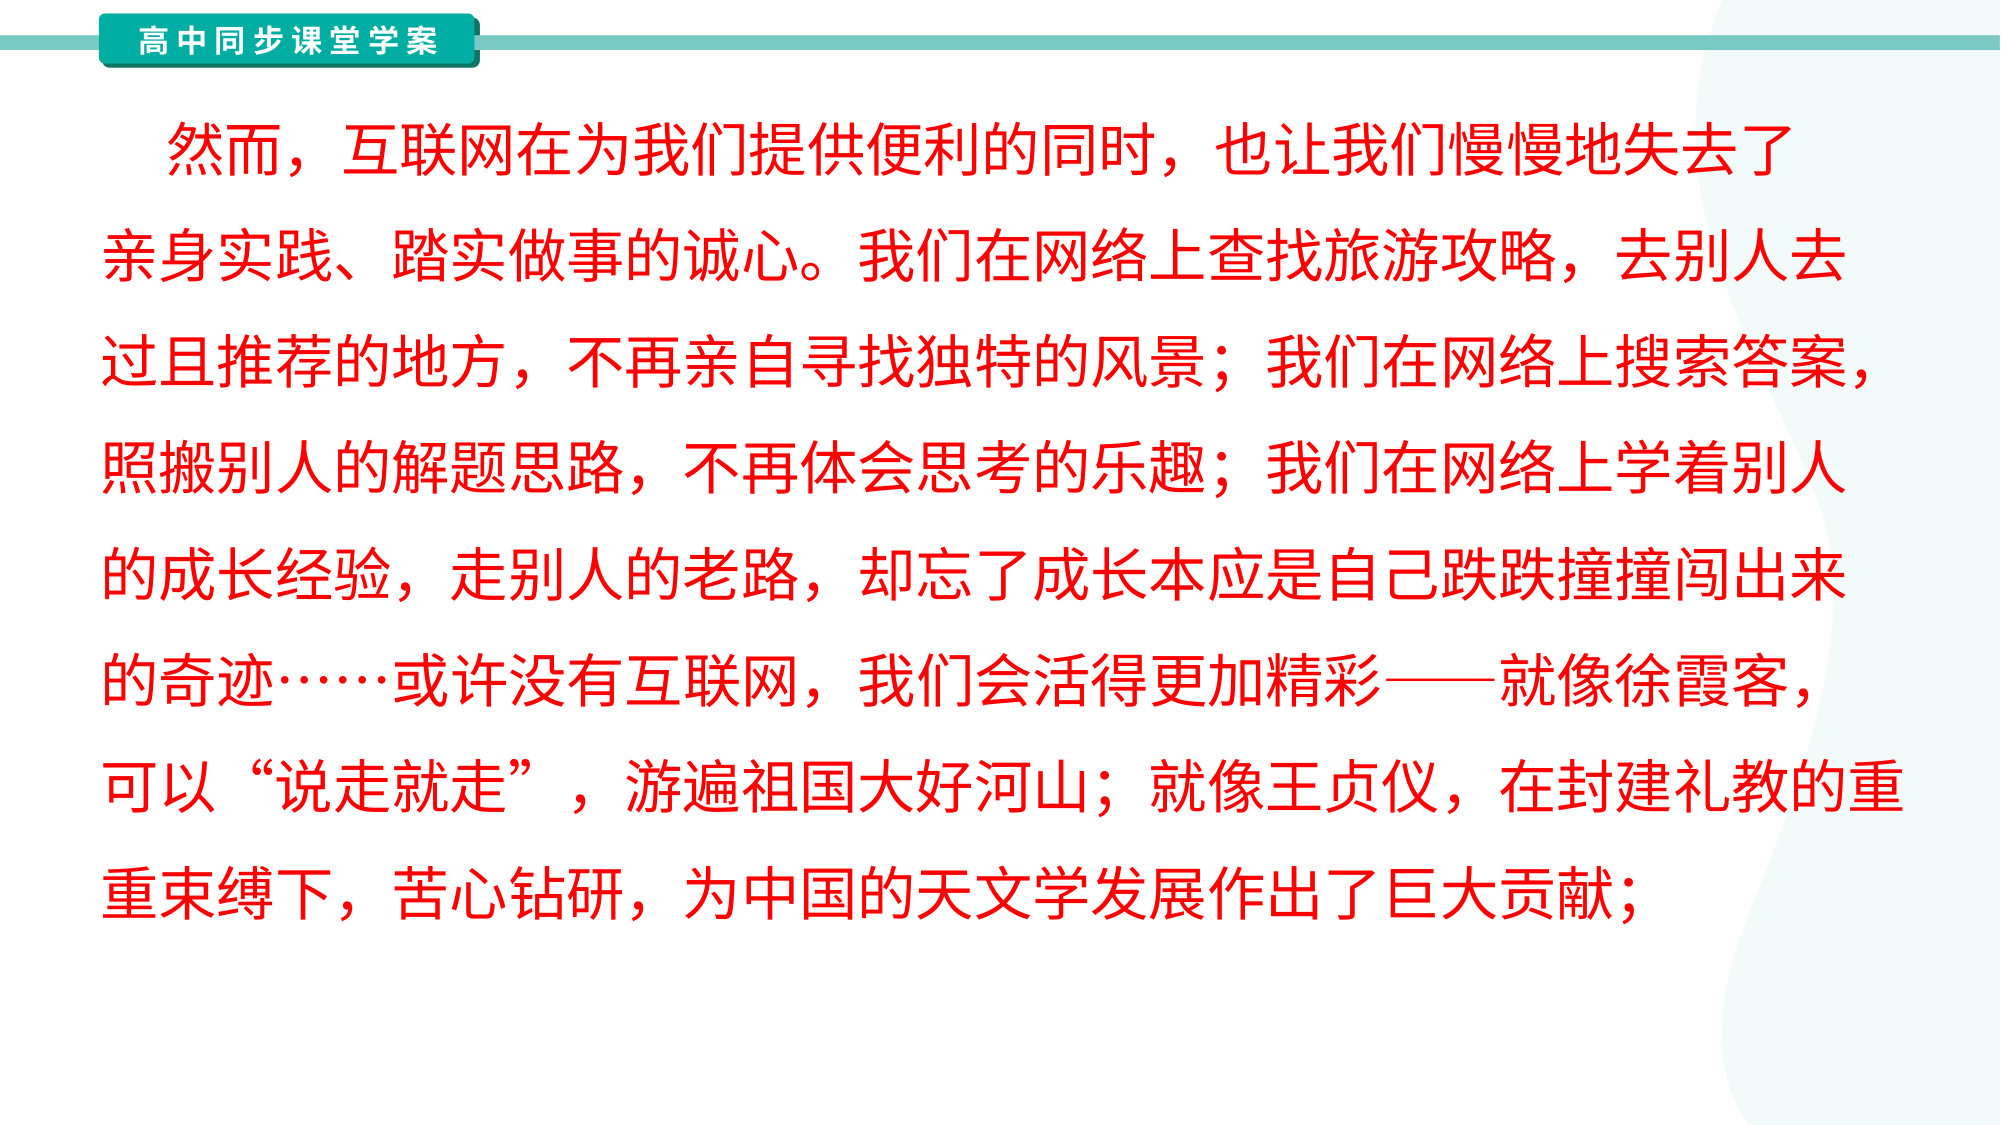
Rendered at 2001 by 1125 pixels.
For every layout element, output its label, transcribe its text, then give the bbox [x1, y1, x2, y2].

picture [0, 0, 2000, 1125]
text_box 然而，互联网在为我们提供便利的同时，也让我们慢慢地失去了 亲身实践、踏实做事的诚心。我们在网络上查找旅游攻略，去别人去 过且推荐的地方，不再亲自寻找独特的风景；我们在网络上搜索答案， 照搬别人的解题思路，不再体会思考的乐趣；我们在网络上学着别人 的成长经验，走别人的老路，却忘了成长本应是自己跌跌撞撞闯出来 的奇迹……或许没有互联网，我们会活得更加精彩——就像徐霞客， 可以“说走就走”，游遍祖国大好河山；就像王贞仪，在封建礼教的重 重束缚下，苦心钻研，为中国的天文学发展作出了巨大贡献； [100, 76, 1899, 927]
